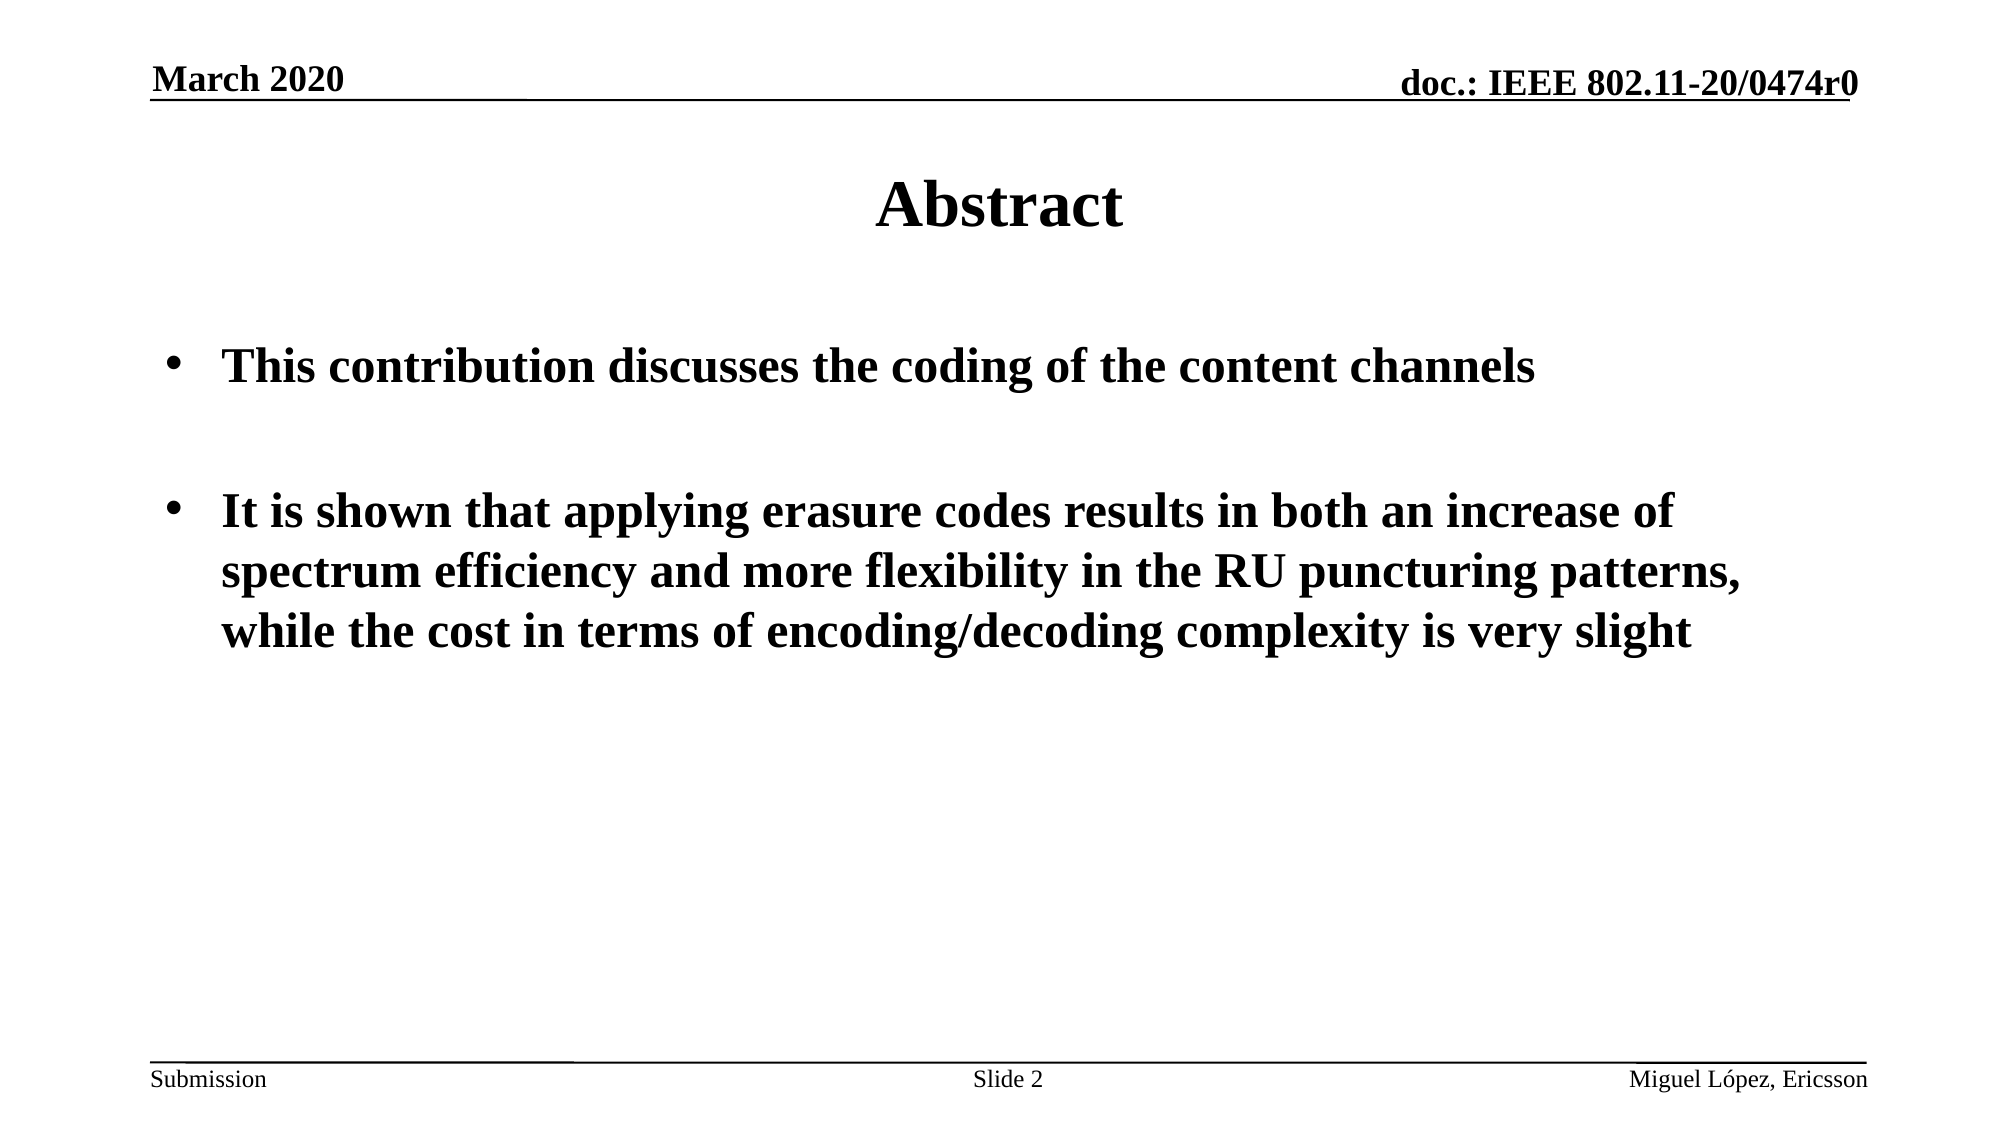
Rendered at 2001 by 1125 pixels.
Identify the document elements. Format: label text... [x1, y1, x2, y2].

footer Miguel López, Ericsson [1171, 1061, 1869, 1093]
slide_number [152, 54, 563, 100]
title Abstract [149, 112, 1850, 288]
list This contribution discusses the coding of the content channels It is shown that applying erasure codes results in both an increase of spectrum efficiency and more flexibility in the RU puncturing patterns, while the cost in terms of encoding/decoding complexity is very slight [149, 324, 1850, 1000]
slide_number Slide 2 [950, 1061, 1067, 1123]
